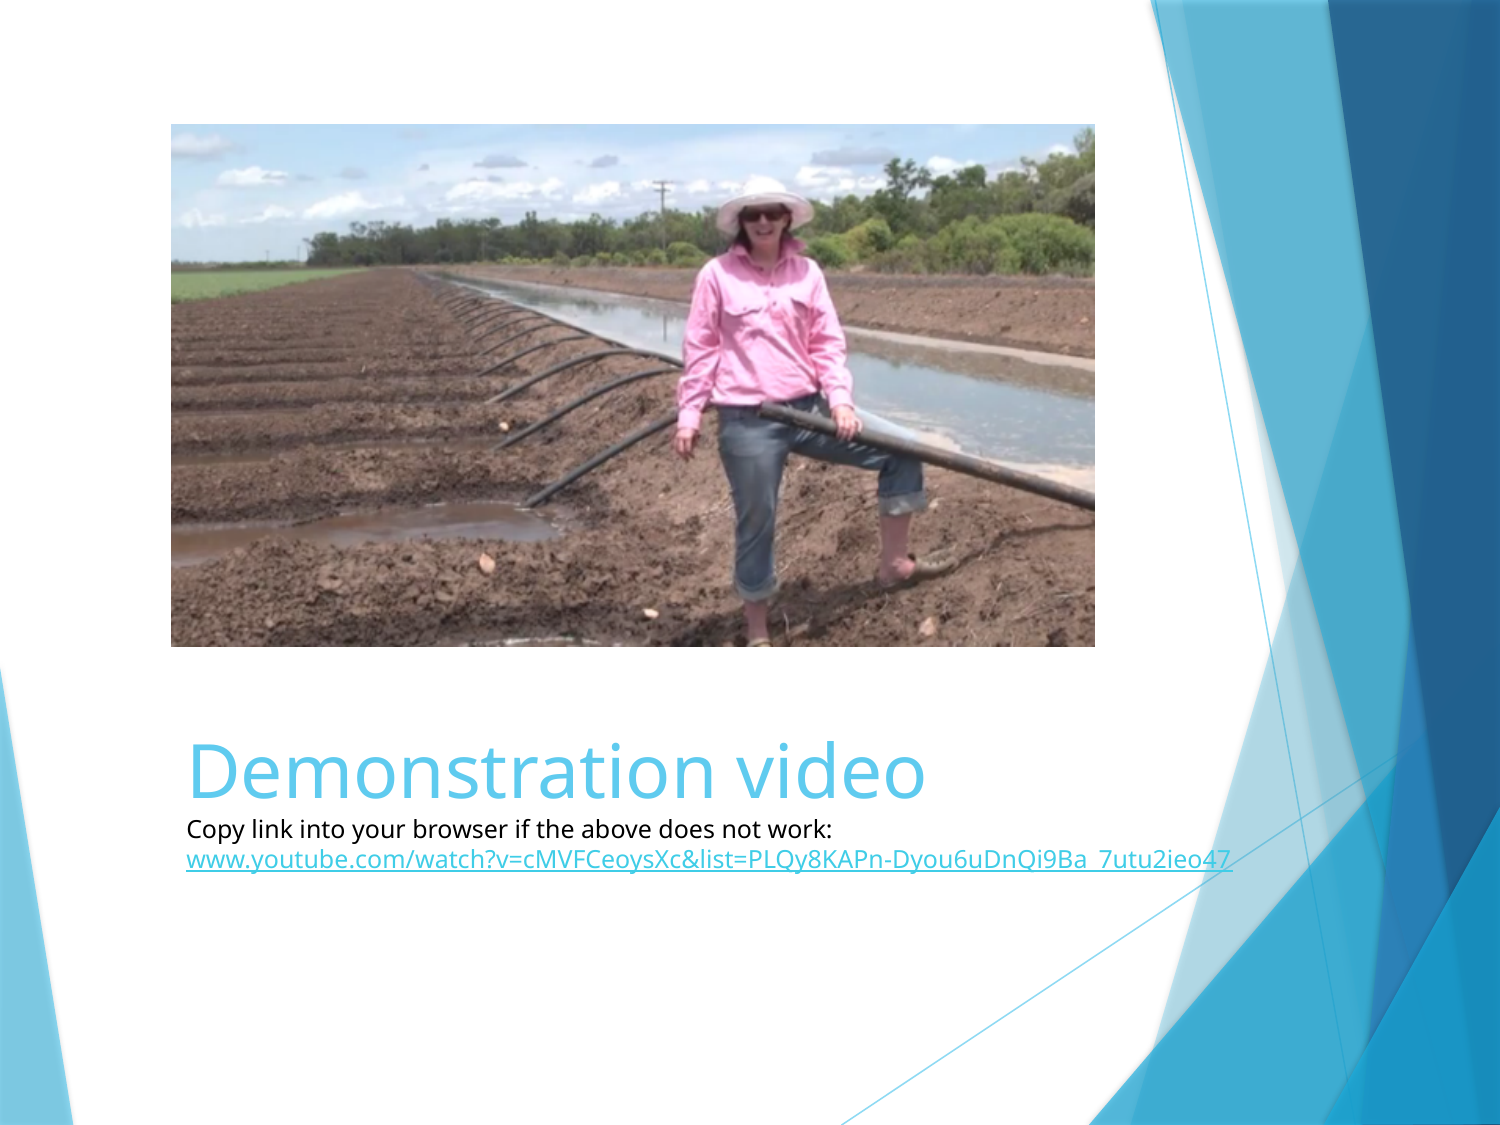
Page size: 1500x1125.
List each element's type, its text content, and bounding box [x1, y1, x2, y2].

picture [170, 124, 1096, 648]
title Demonstration video Copy link into your browser if the above does not work: www.youtube.com/watch?v=cMVFCeoysXc&list=PLQy8KAPn-Dyou6uDnQi9Ba_7utu2ieo47 [171, 716, 1328, 904]
